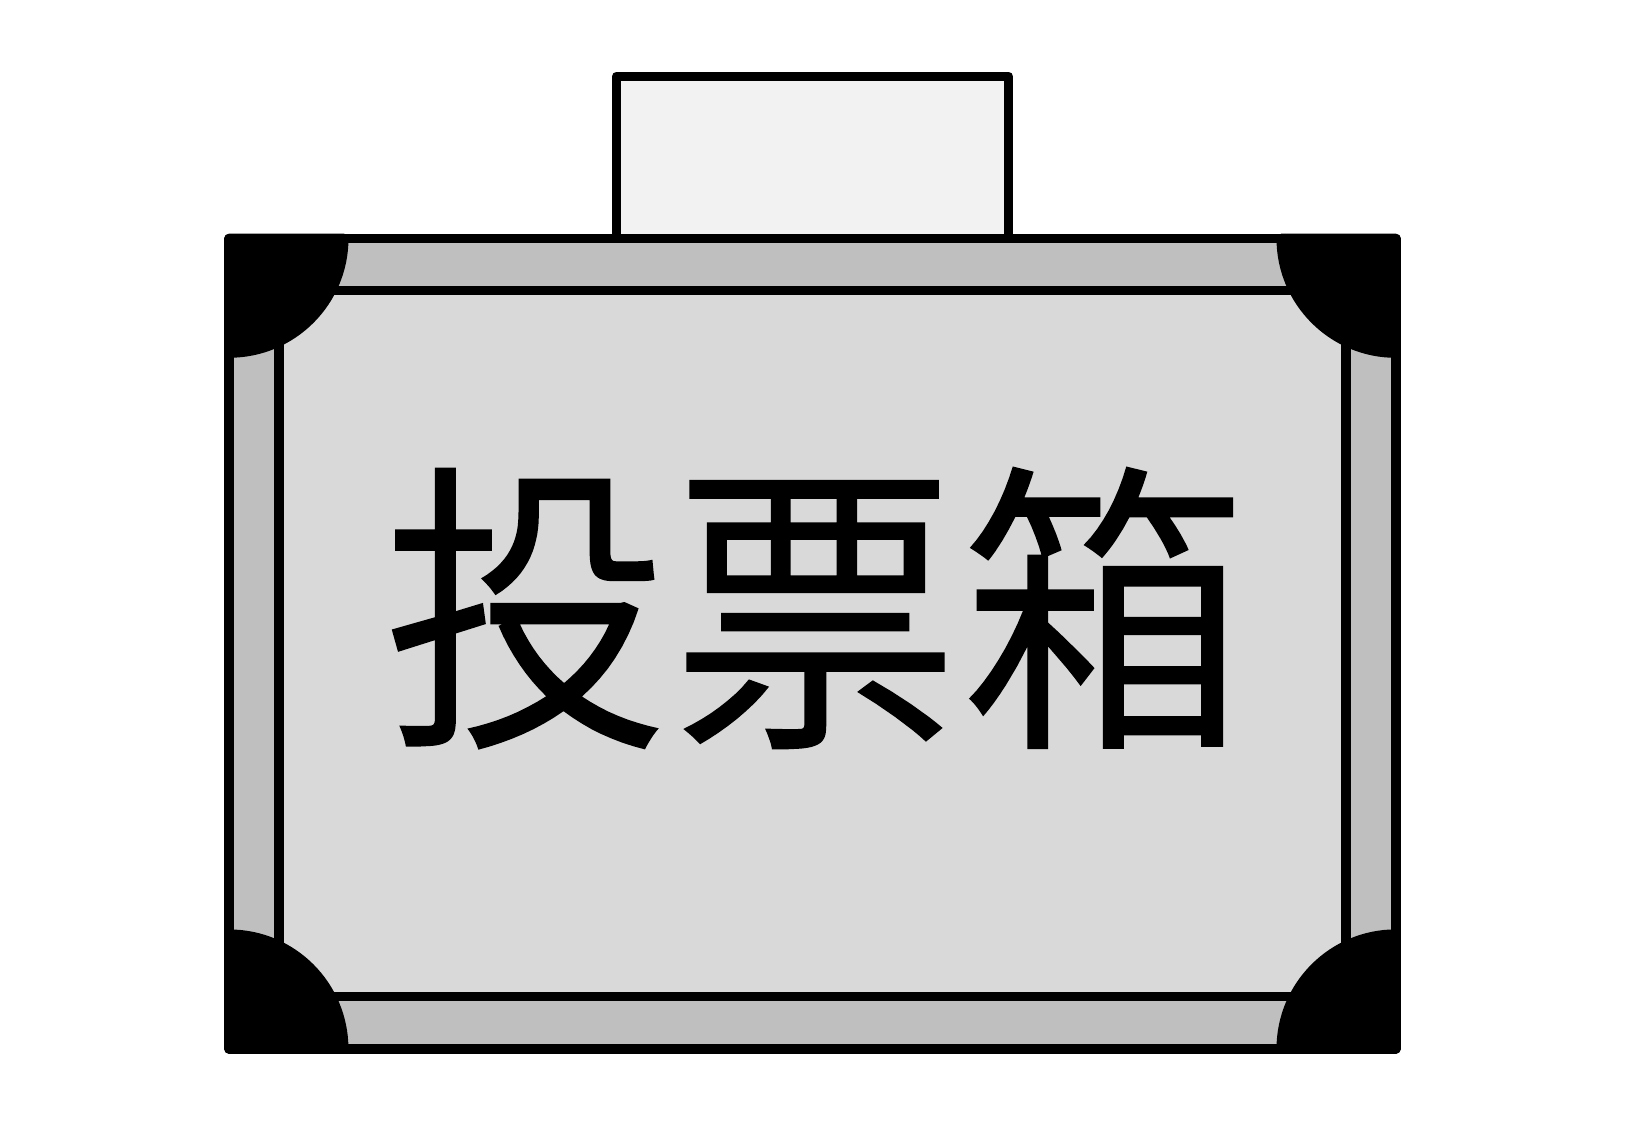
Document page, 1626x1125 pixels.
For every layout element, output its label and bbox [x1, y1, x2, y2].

text_box [325, 0, 1300, 1125]
